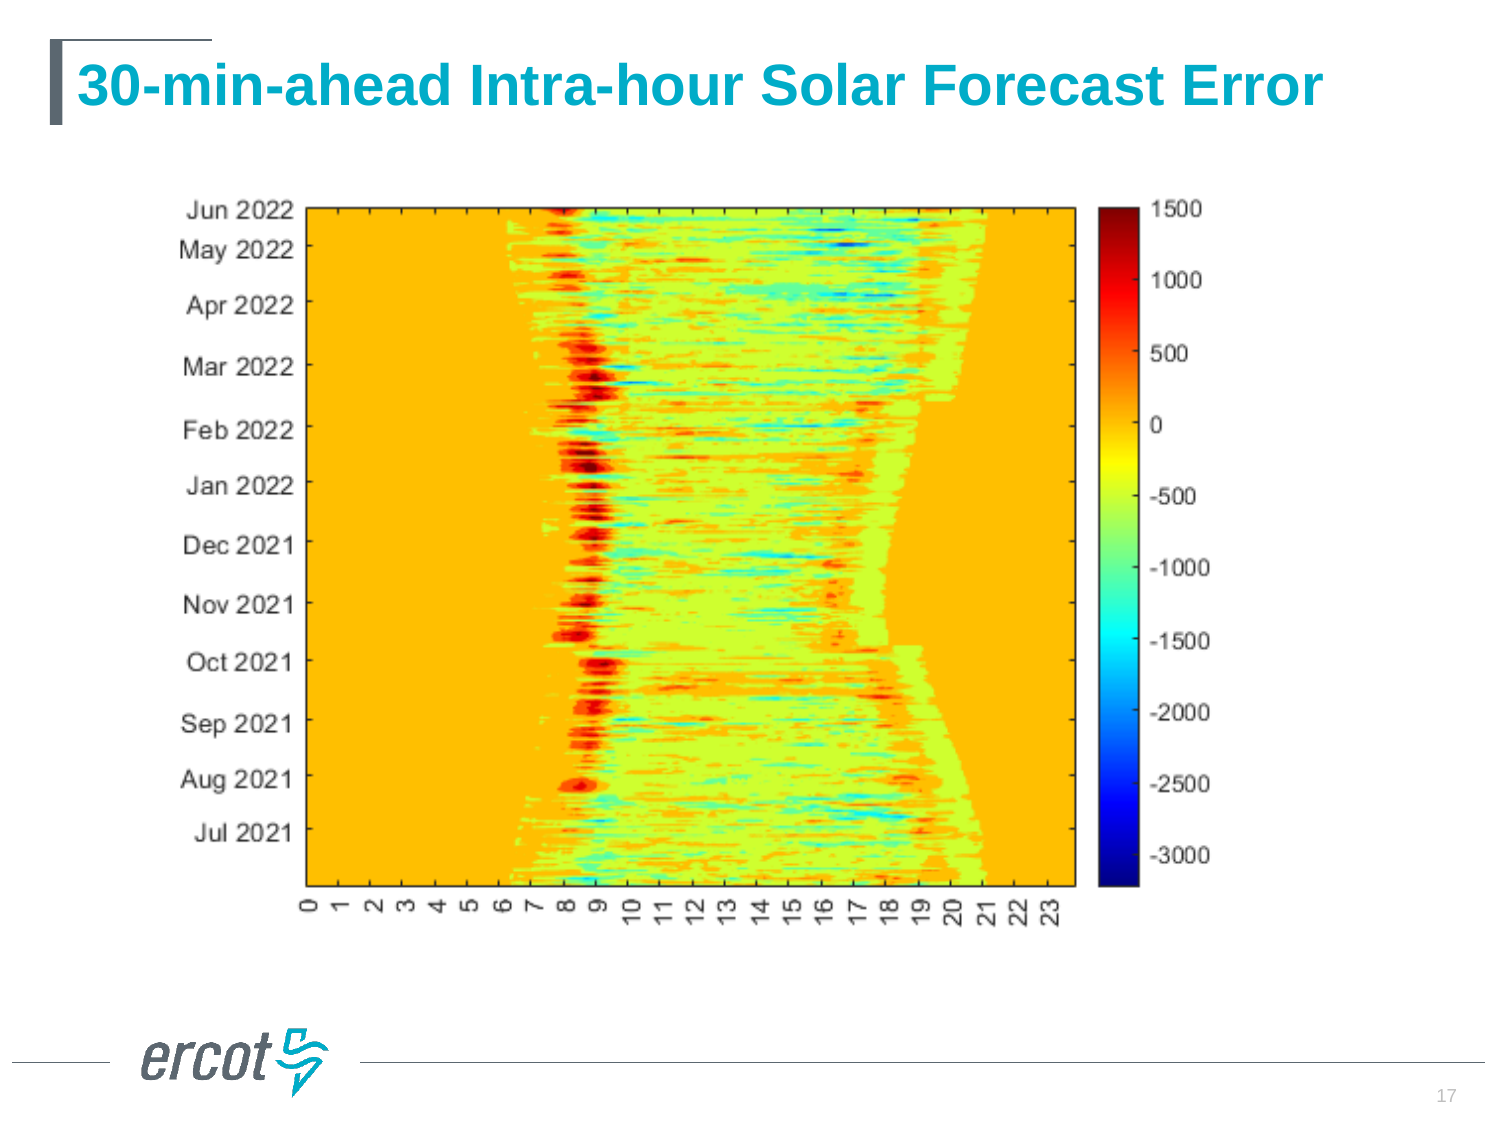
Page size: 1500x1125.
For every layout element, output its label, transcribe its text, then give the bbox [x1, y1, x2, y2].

picture [137, 1024, 332, 1100]
title 30-min-ahead Intra-hour Solar Forecast Error [62, 39, 1450, 125]
picture [177, 146, 1287, 979]
